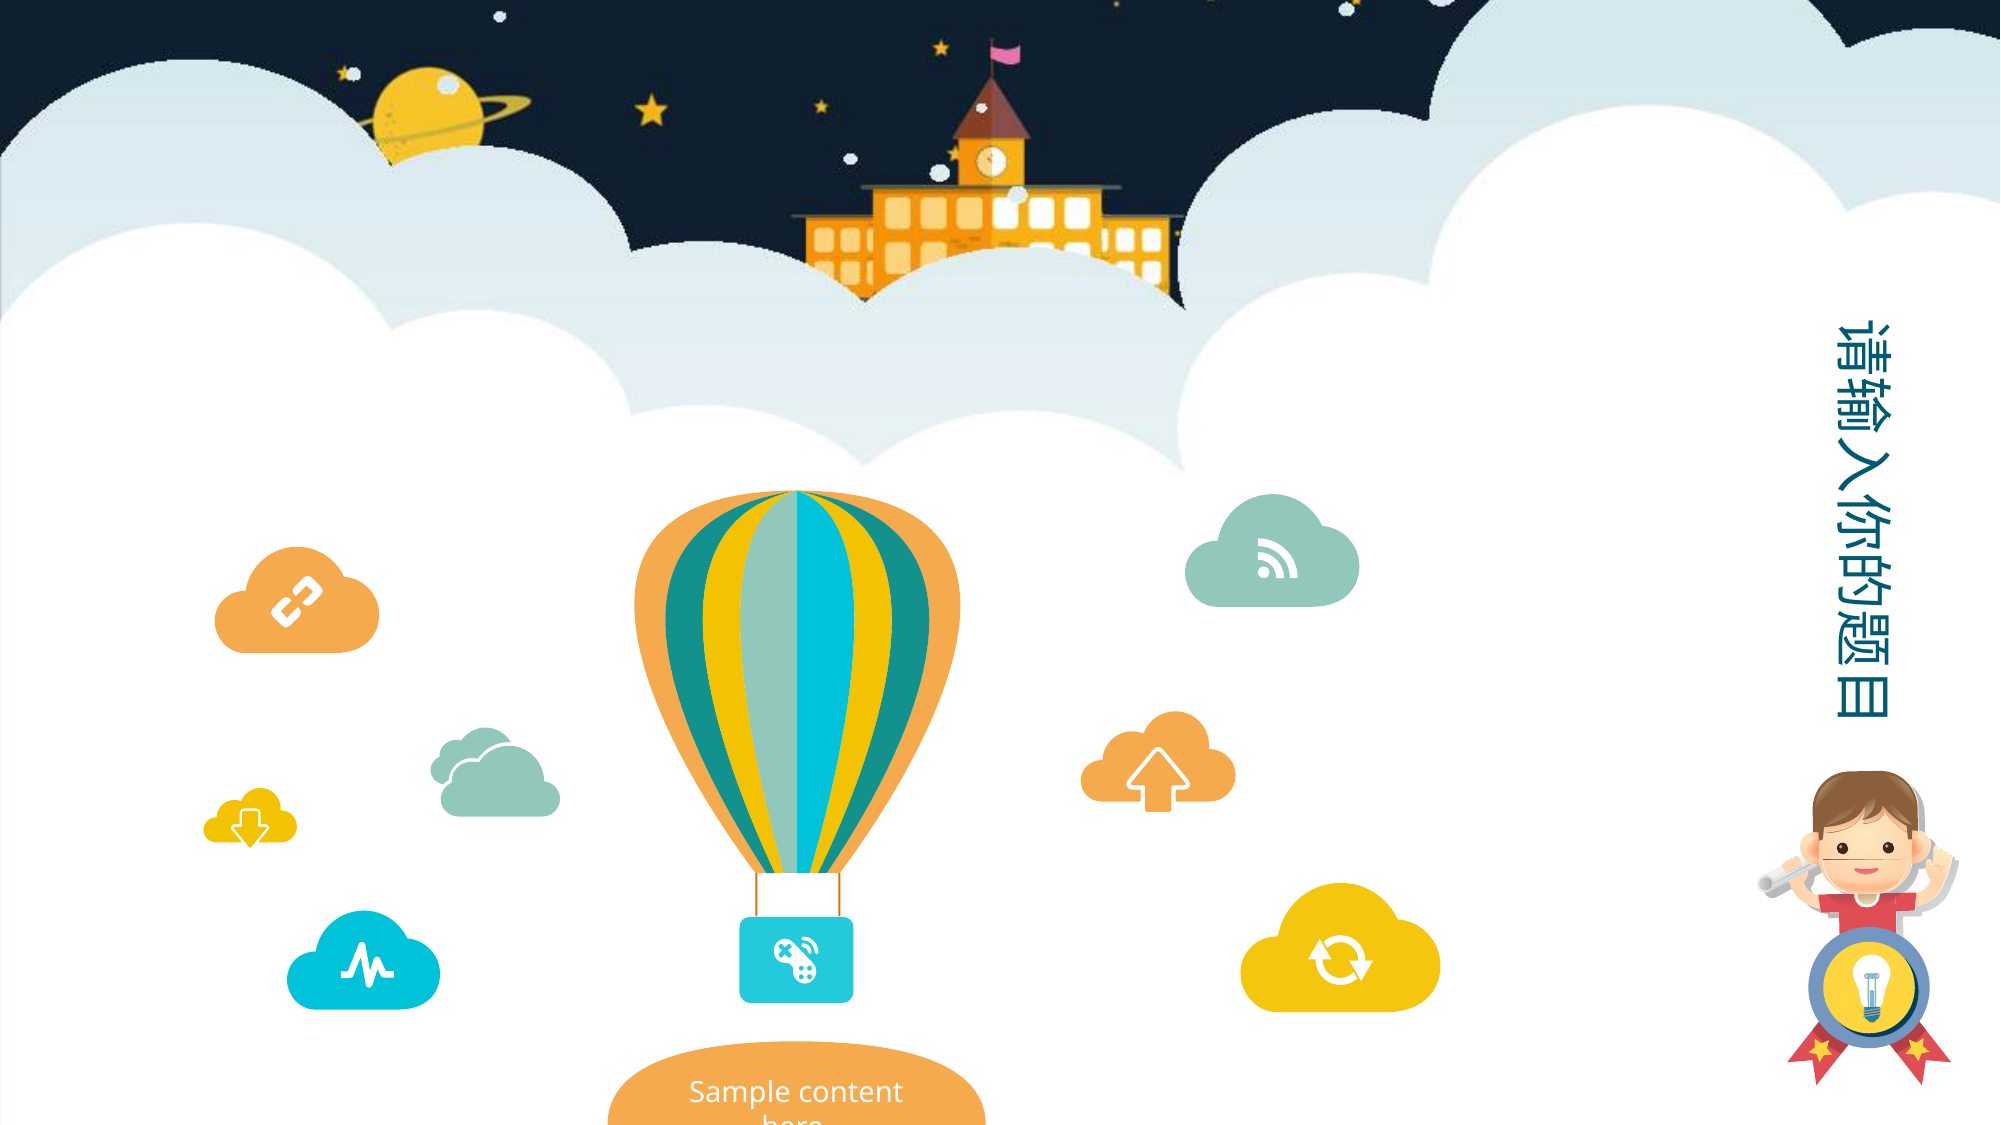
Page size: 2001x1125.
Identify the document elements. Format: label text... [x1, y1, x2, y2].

text_box [340, 941, 394, 988]
text_box [203, 787, 297, 848]
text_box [270, 575, 324, 628]
text_box [1139, 711, 1236, 802]
text_box 请输入你的题目 [1807, 303, 1909, 732]
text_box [456, 490, 1139, 1004]
text_box [287, 910, 441, 1010]
text_box [1257, 538, 1298, 579]
text_box Sample content here. [670, 1065, 923, 1125]
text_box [772, 936, 819, 985]
text_box [1240, 882, 1441, 1013]
text_box [1307, 935, 1374, 985]
text_box [1139, 751, 1186, 812]
picture [0, 0, 2000, 1125]
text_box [430, 727, 560, 817]
text_box [1185, 494, 1360, 607]
text_box [607, 1041, 986, 1125]
text_box [214, 546, 380, 654]
